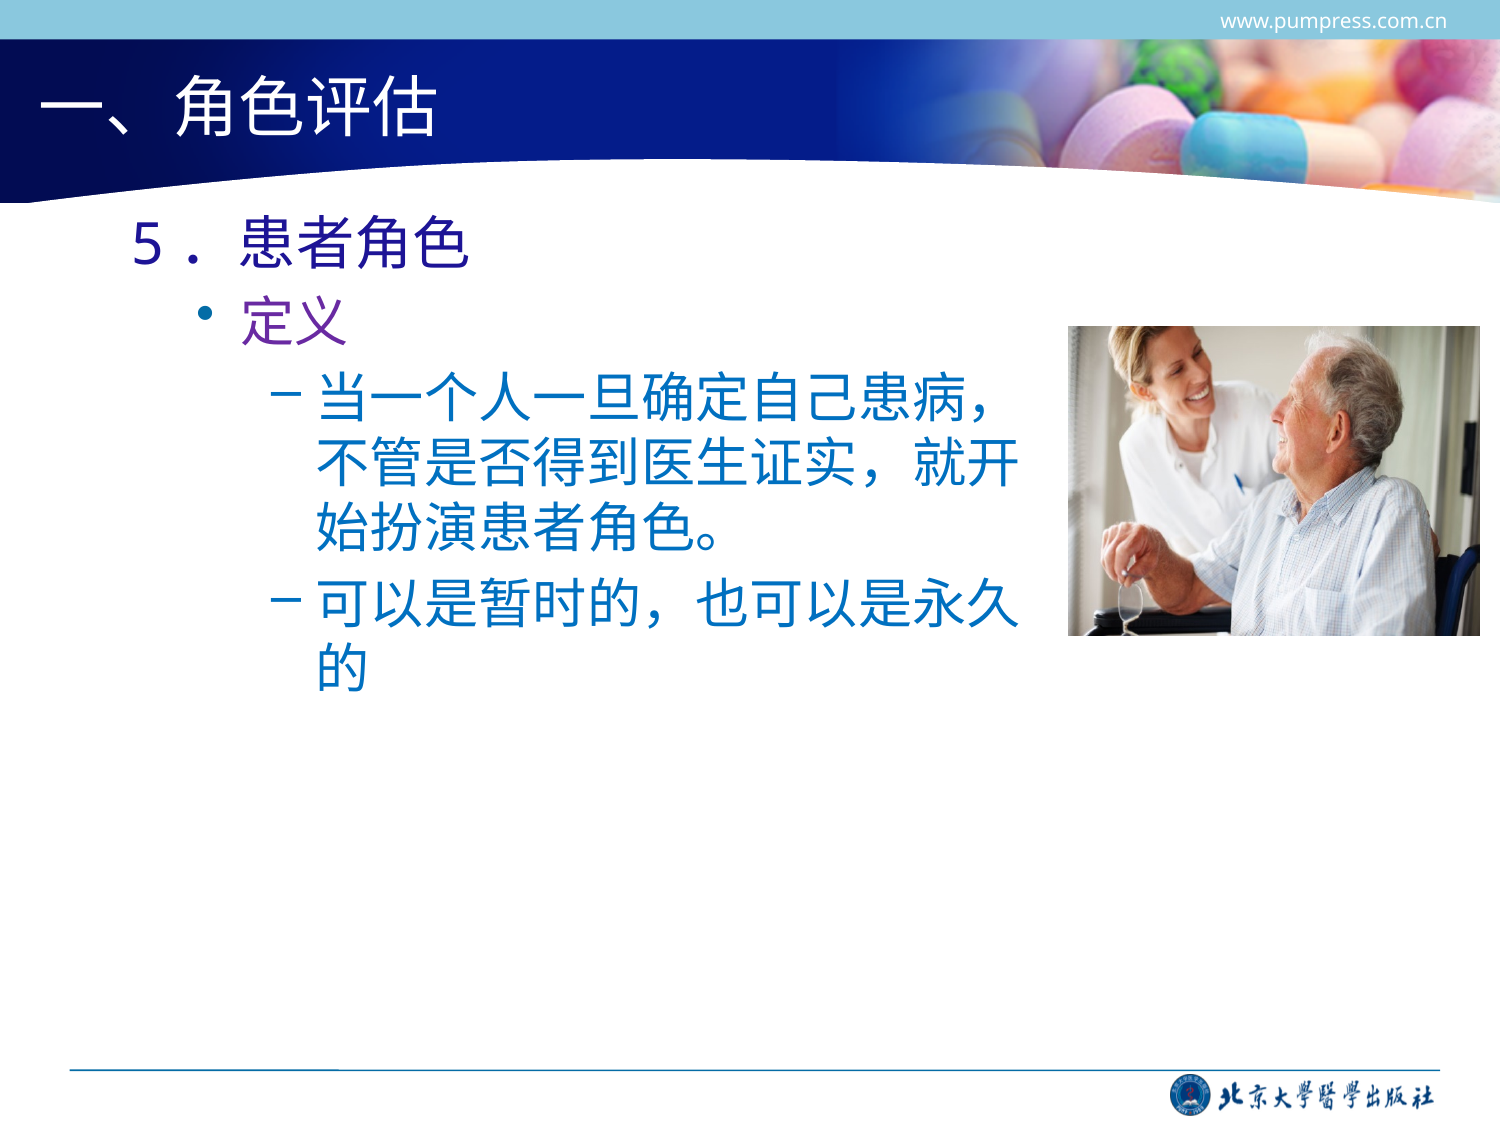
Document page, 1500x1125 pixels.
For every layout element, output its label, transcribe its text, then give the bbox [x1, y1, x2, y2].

slide_number www.pumpress.com.cn [1024, 0, 1463, 38]
picture [1170, 1074, 1436, 1118]
picture [0, 40, 1500, 203]
list 5．患者角色 定义 当一个人一旦确定自己患病，不管是否得到医生证实，就开始扮演患者角色。 可以是暂时的，也可以是永久的 [49, 198, 1050, 1026]
title 一、角色评估 [23, 58, 1349, 152]
picture [1068, 325, 1481, 636]
